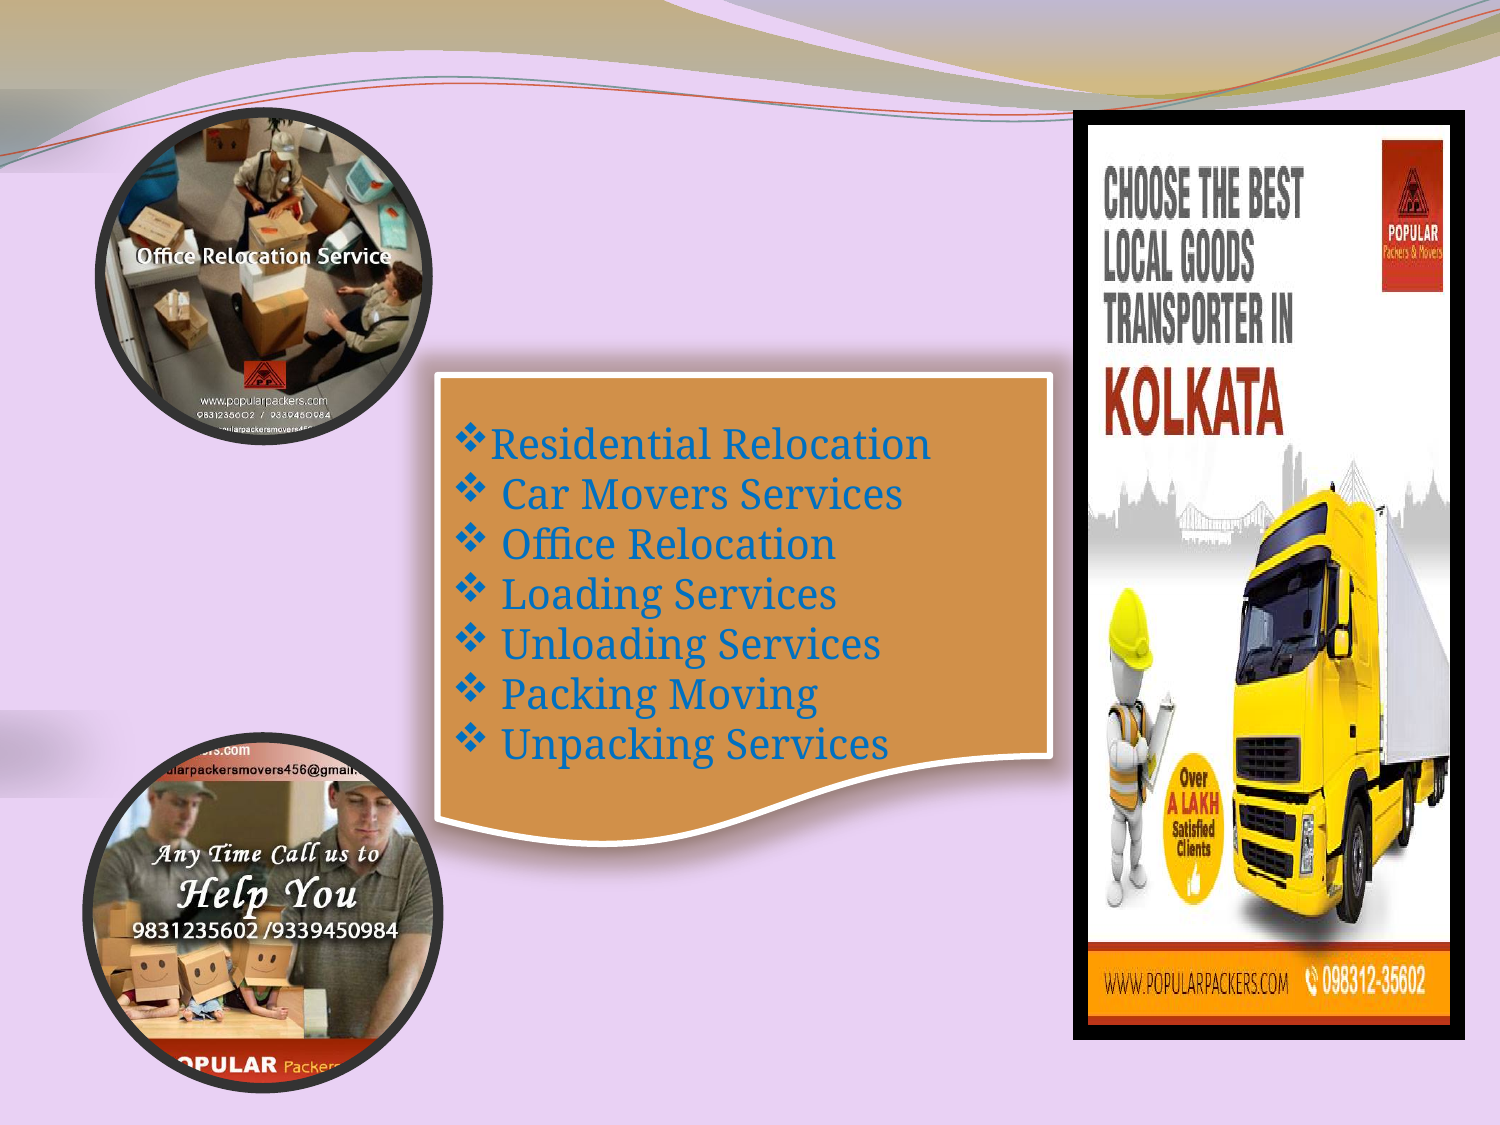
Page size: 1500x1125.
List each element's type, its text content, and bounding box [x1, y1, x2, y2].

text_box Residential Relocation Car Movers Services Office Relocation Loading Services Unloading Services Packing Moving Unpacking Services [434, 371, 1054, 848]
picture [99, 112, 428, 441]
picture [1087, 124, 1451, 1026]
picture [87, 737, 439, 1089]
